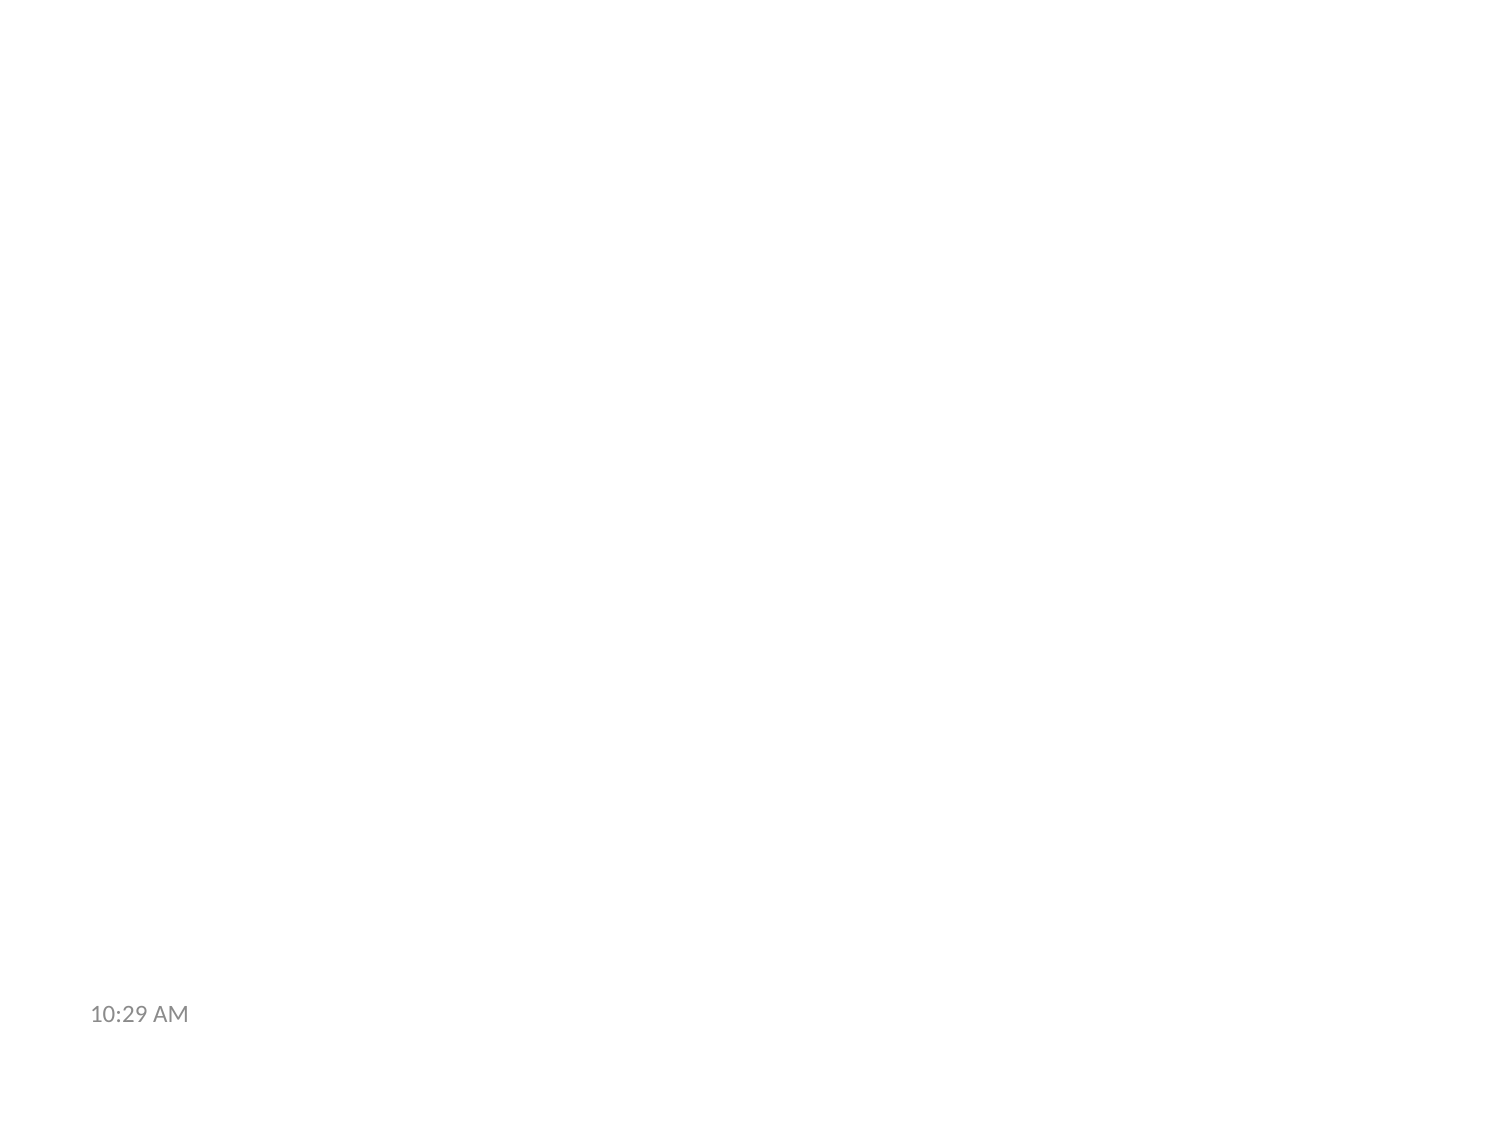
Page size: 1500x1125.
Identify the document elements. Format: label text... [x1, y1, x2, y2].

text_box 3:35 PM [75, 982, 425, 1043]
